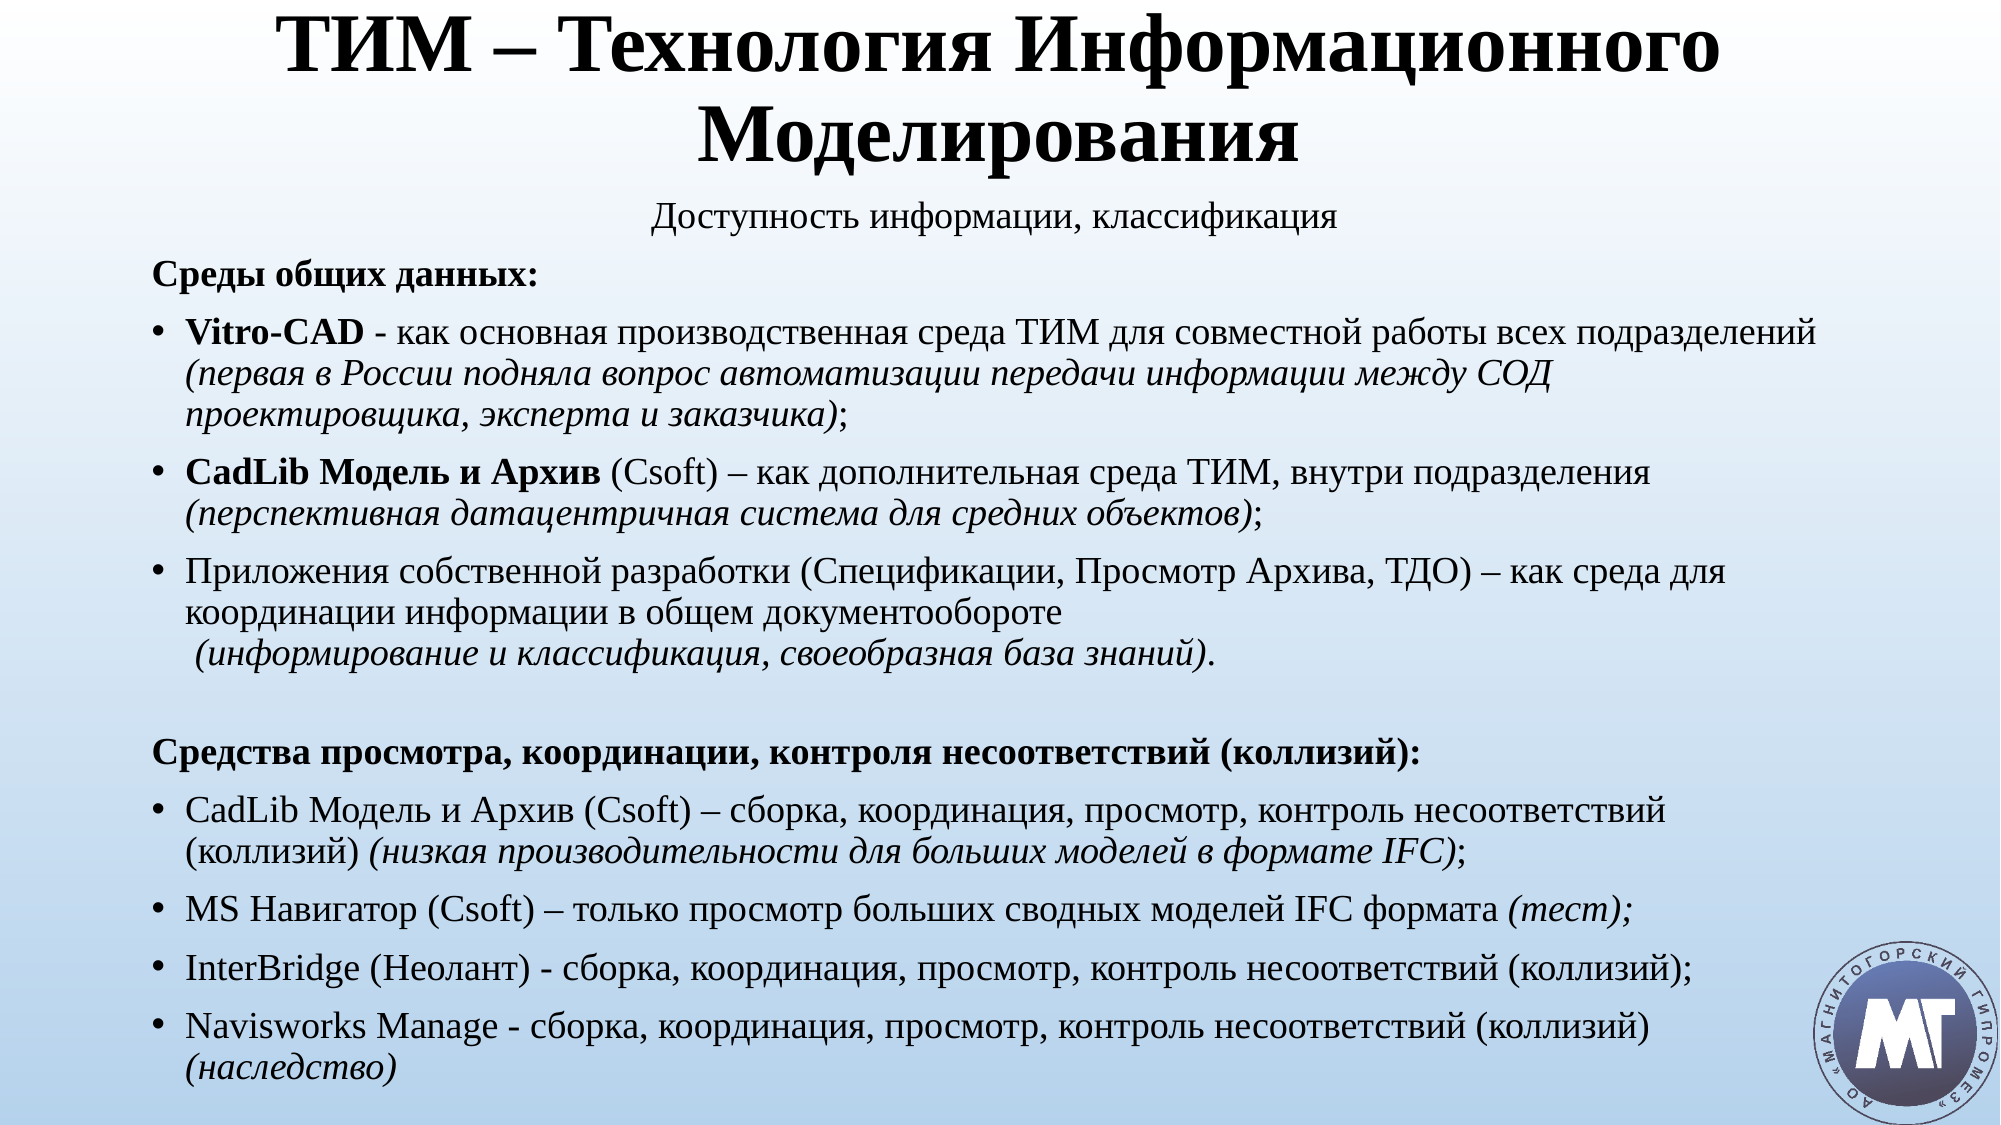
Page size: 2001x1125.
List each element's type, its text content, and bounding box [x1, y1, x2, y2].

picture [1813, 941, 1998, 1125]
list Доступность информации, классификация Среды общих данных: Vitro-CAD - как основная производственная среда ТИМ для совместной работы всех подразделений (первая в России подняла вопрос автоматизации передачи информации между СОД проектировщика, эксперта и заказчика); CadLib Модель и Архив (Csoft) – как дополнительная среда ТИМ, внутри подразделения (перспективная датацентричная система для средних объектов); Приложения собственной разработки (Спецификации, Просмотр Архива, ТДО) – как среда для координации информации в общем документообороте (информирование и классификация, своеобразная база знаний). Средства просмотра, координации, контроля несоответствий (коллизий): CadLib Модель и Архив (Csoft) – сборка, координация, просмотр, контроль несоответствий (коллизий) (низкая производительности для больших моделей в формате IFC); MS Навигатор (Csoft) – только просмотр больших сводных моделей IFC формата (тест); InterBridge (Неолант) - сборка, координация, просмотр, контроль несоответствий (коллизий); Navisworks Manage - сборка, координация, просмотр, контроль несоответствий (коллизий) (наследство) [136, 188, 1862, 1110]
text_box ТИМ – Технология Информационного Моделирования [32, 4, 1966, 174]
